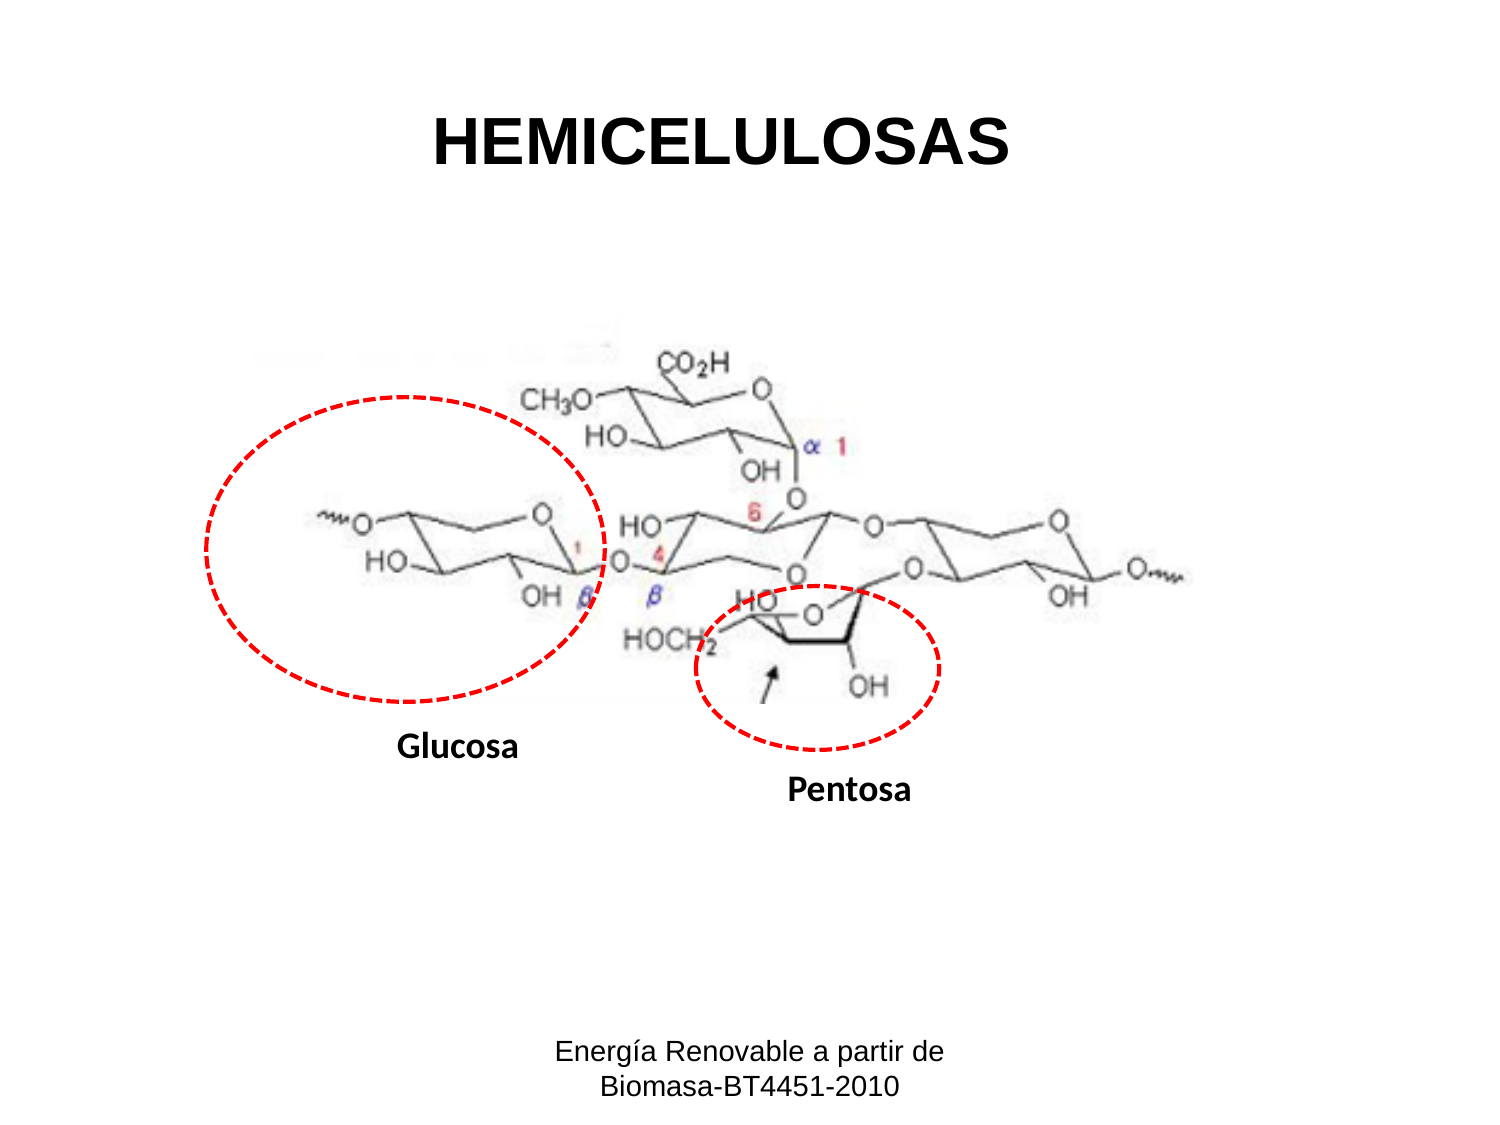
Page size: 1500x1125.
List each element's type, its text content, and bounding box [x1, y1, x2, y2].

text_box HEMICELULOSAS [76, 90, 1388, 185]
footer Energía Renovable a partir de Biomasa-BT4451-2010 [512, 1024, 988, 1103]
picture [253, 314, 1196, 704]
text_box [666, 585, 1033, 818]
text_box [159, 396, 758, 775]
